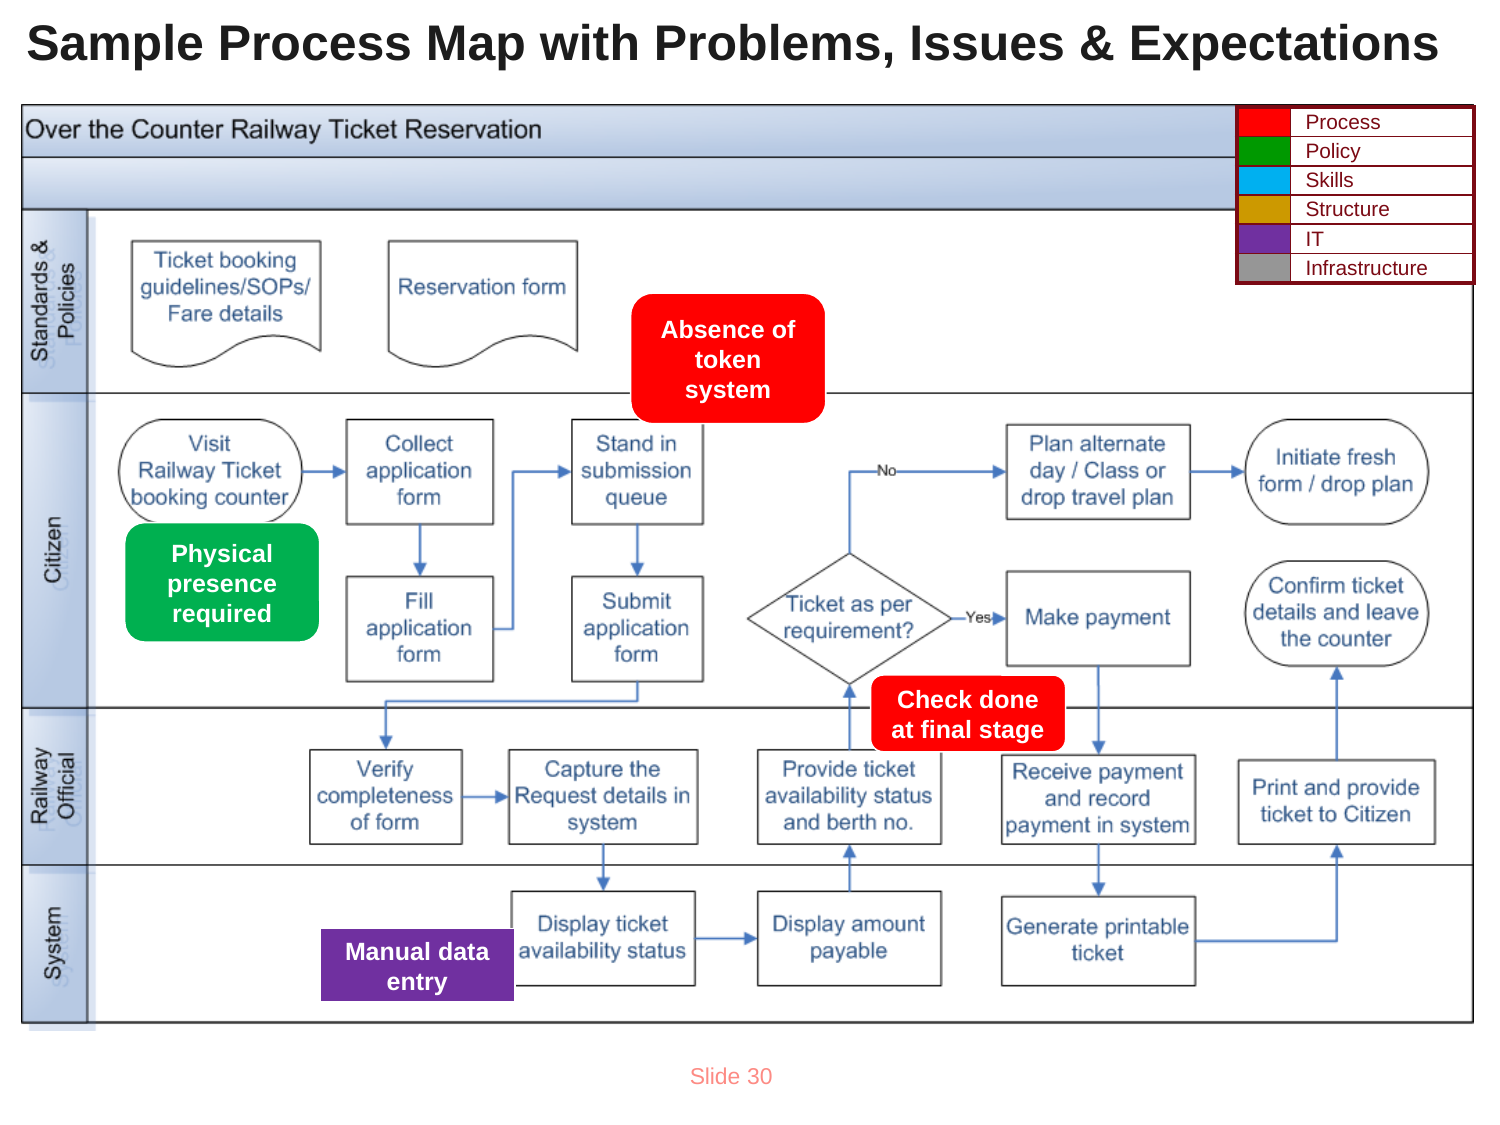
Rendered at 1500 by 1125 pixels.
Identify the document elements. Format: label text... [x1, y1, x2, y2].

title Sample Process Map with Problems, Issues & Expectations [26, 10, 1472, 104]
picture [20, 104, 1474, 1031]
